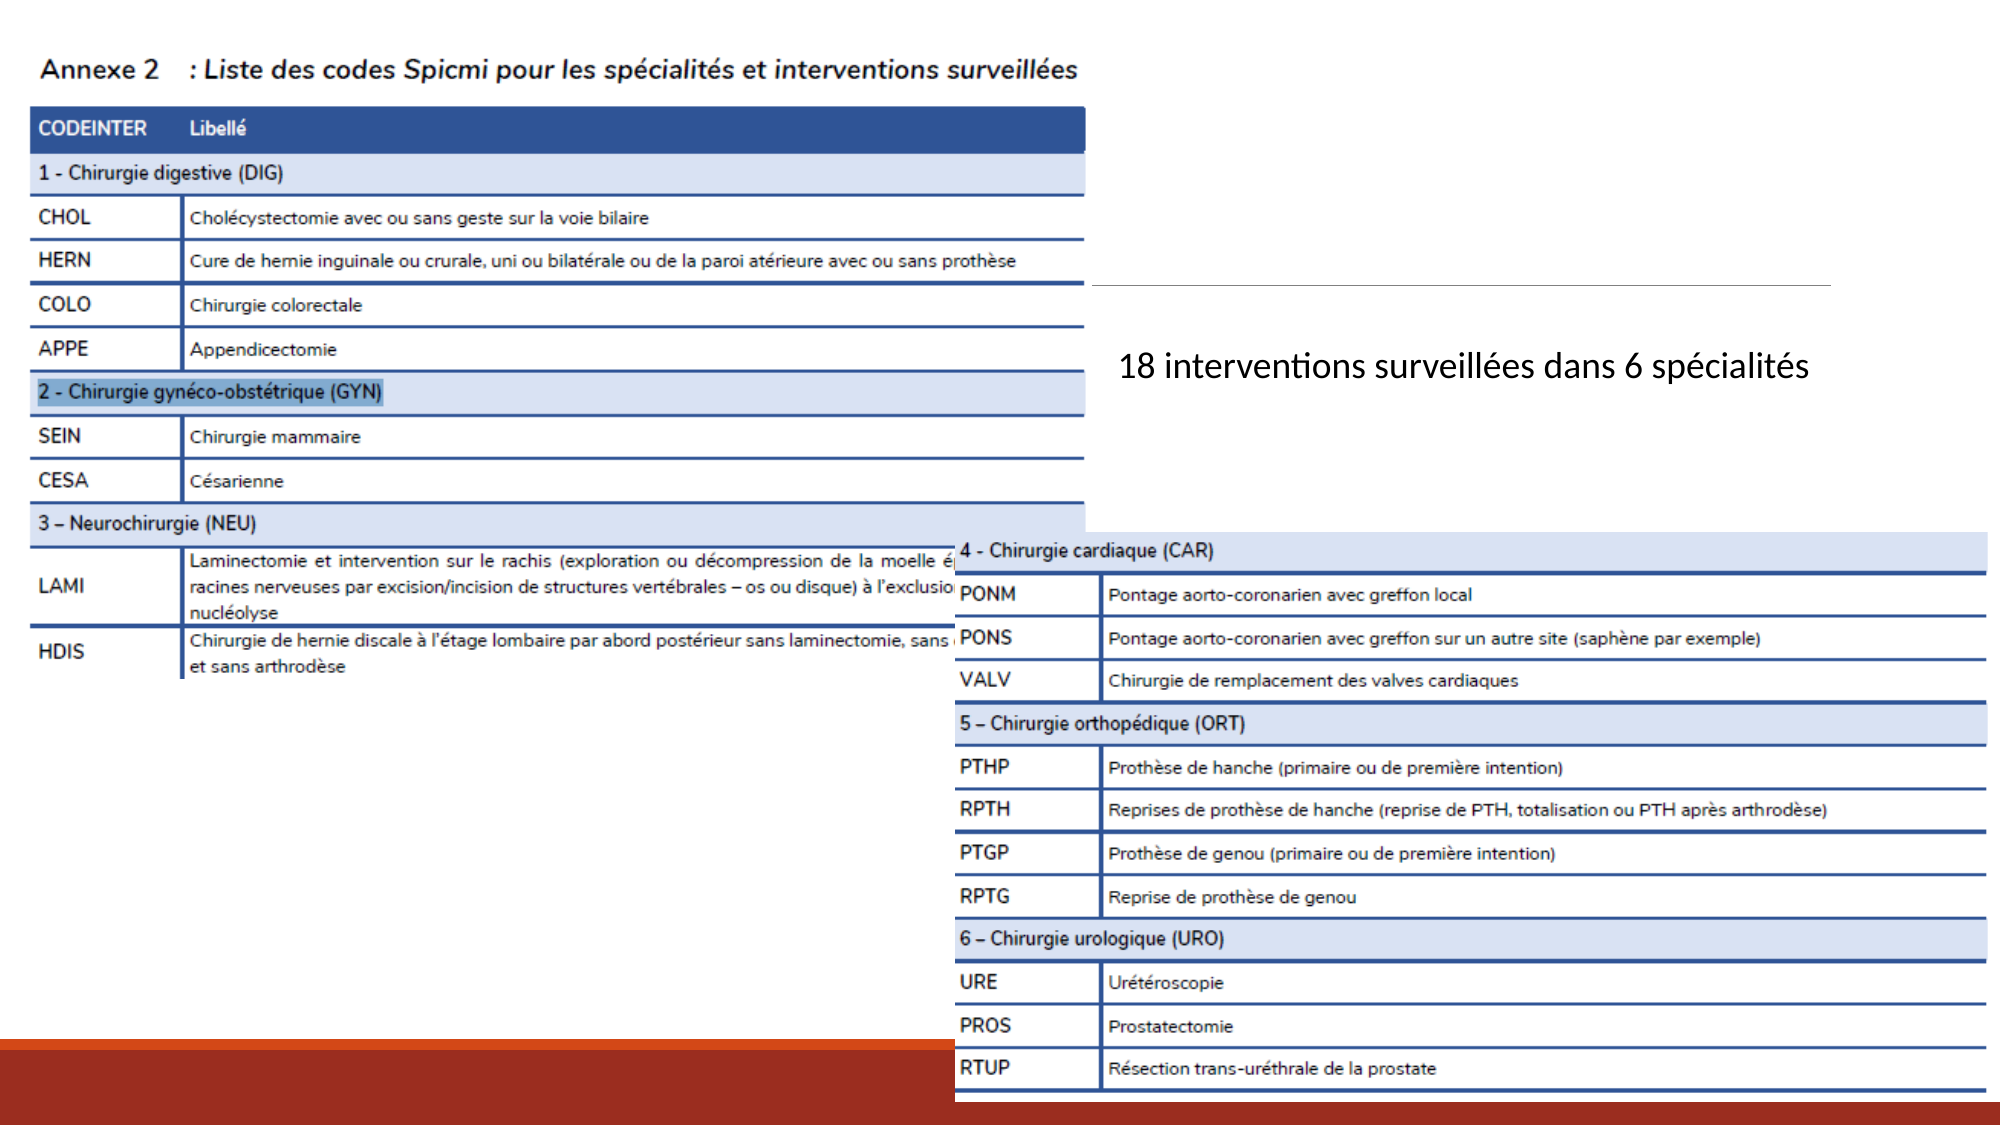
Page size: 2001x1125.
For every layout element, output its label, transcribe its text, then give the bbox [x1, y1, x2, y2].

picture [11, 49, 2000, 1103]
text_box 18 interventions surveillées dans 6 spécialités [1102, 333, 1890, 394]
footer SIM AP-HM [604, 1059, 1396, 1120]
